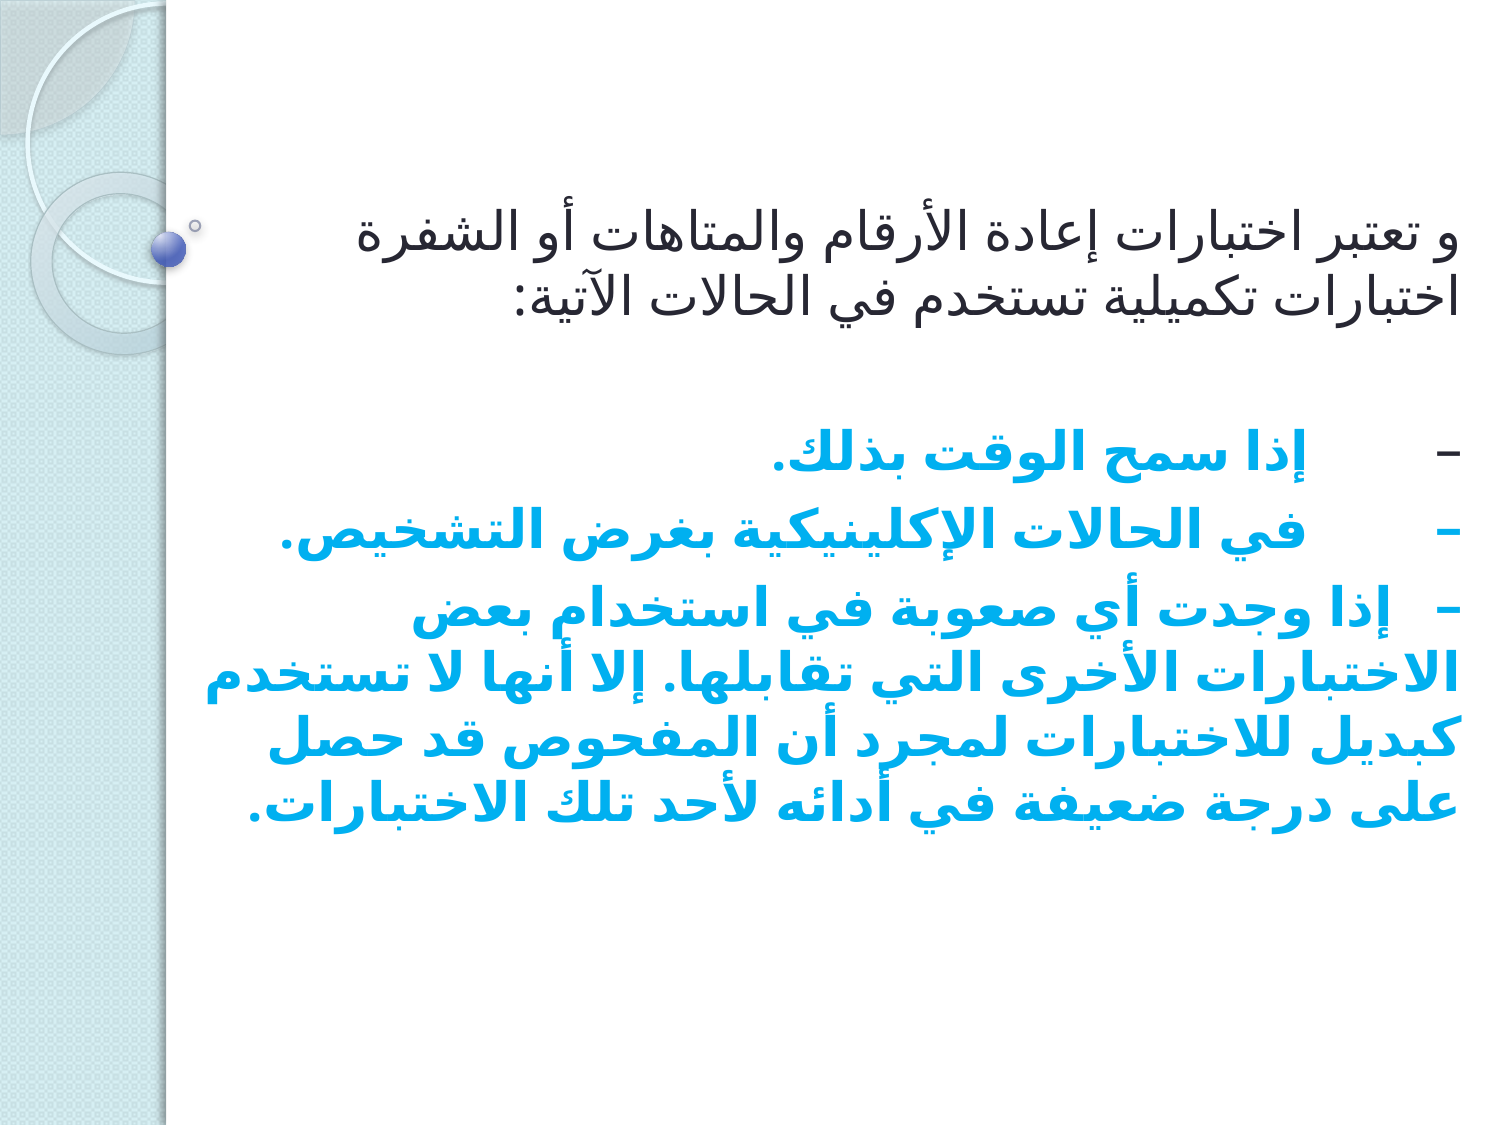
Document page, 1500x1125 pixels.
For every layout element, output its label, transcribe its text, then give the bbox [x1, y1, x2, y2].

subtitle و تعتبر اختبارات إعادة الأرقام والمتاهات أو الشفرة اختبارات تكميلية تستخدم في الحالات الآتية: – إذا سمح الوقت بذلك. – في الحالات الإكلينيكية بغرض التشخيص. – إذا وجدت أي صعوبة في استخدام بعض الاختبارات الأخرى التي تقابلها. إلا أنها لا تستخدم كبديل للاختبارات لمجرد أن المفحوص قد حصل على درجة ضعيفة في أدائه لأحد تلك الاختبارات. [183, 196, 1483, 1094]
